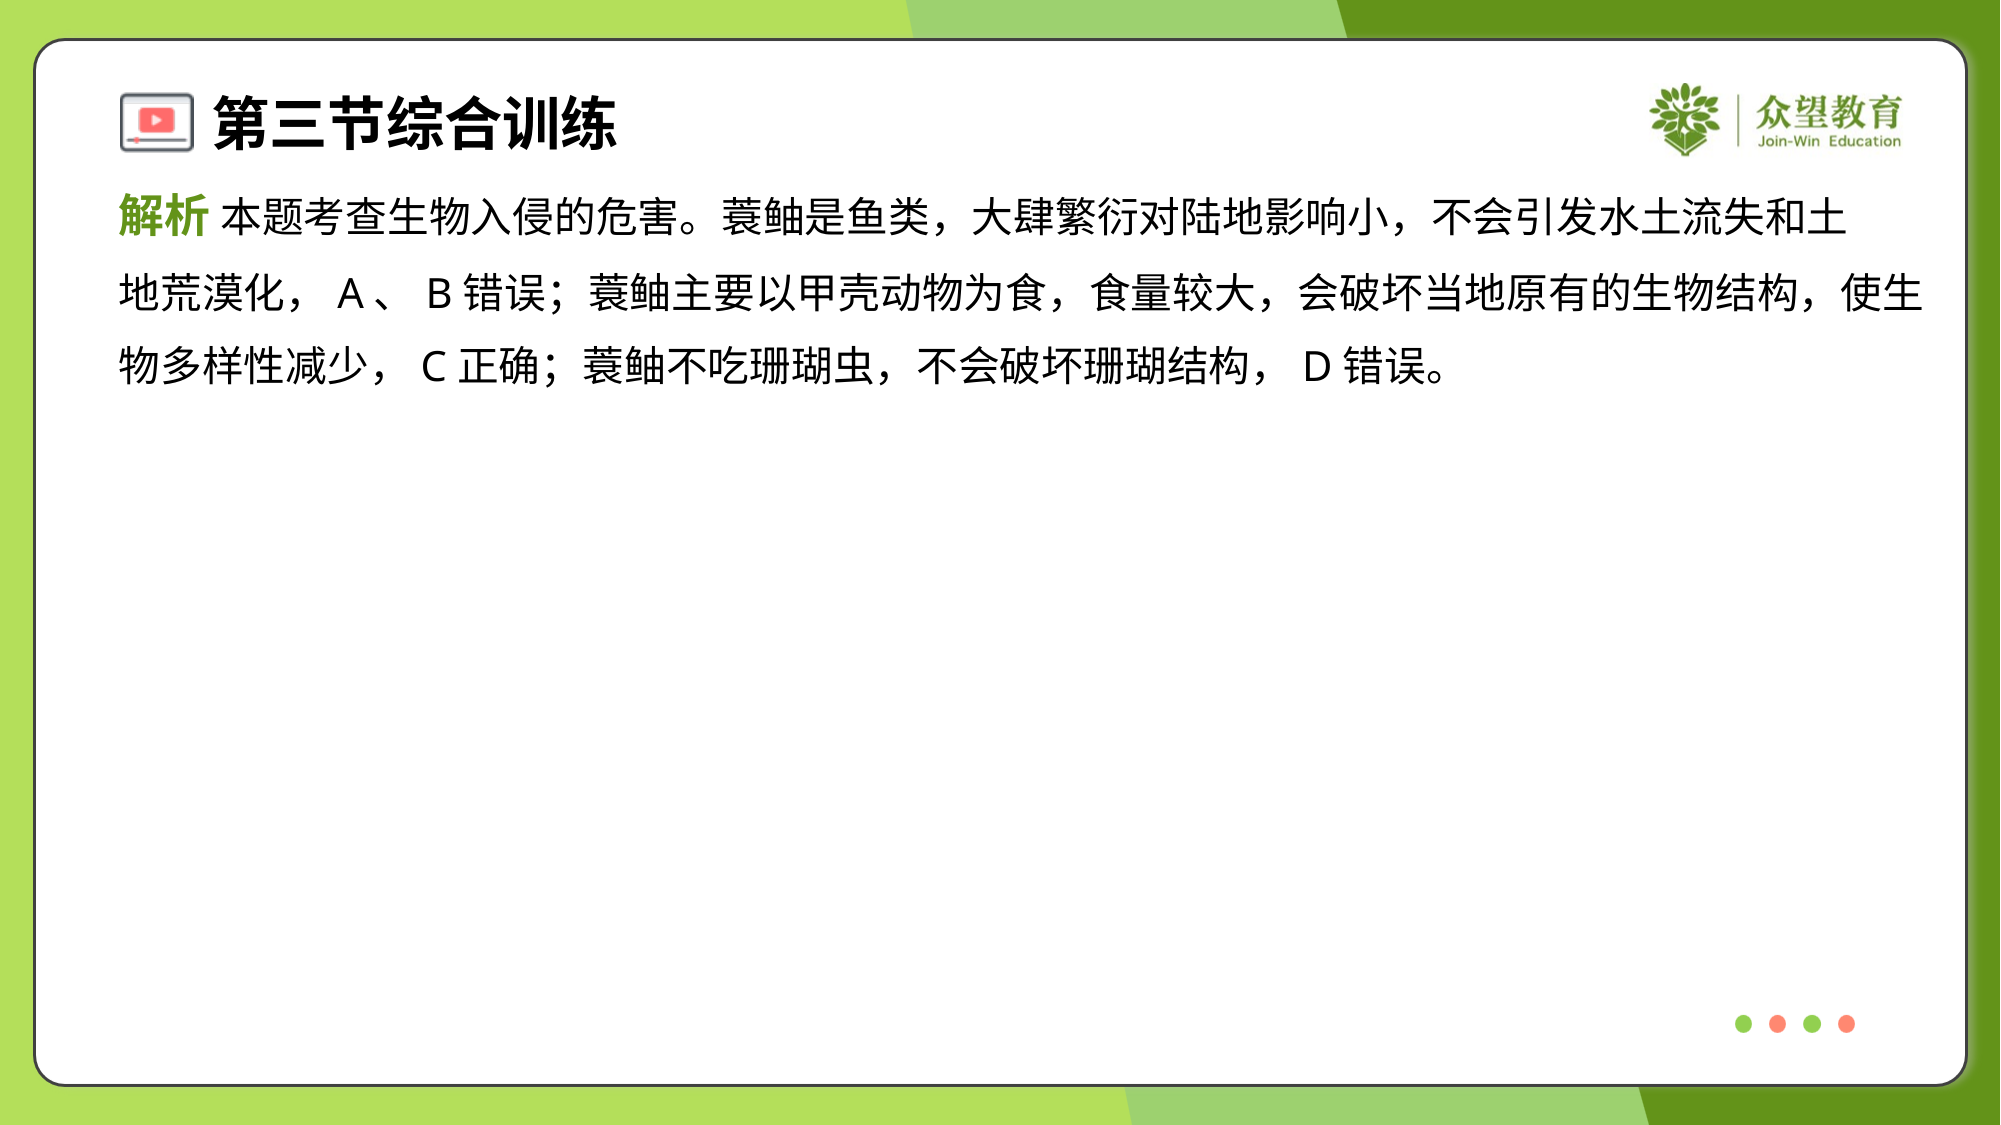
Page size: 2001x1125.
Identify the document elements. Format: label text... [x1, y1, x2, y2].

picture [0, 0, 2000, 1125]
text_box 解析 本题考查生物入侵的危害。蓑鲉是鱼类，大肆繁衍对陆地影响小，不会引发水土流失和土 地荒漠化，A、B错误；蓑鲉主要以甲壳动物为食，食量较大，会破坏当地原有的生物结构，使生 物多样性减少，C正确；蓑鲉不吃珊瑚虫，不会破坏珊瑚结构，D错误。 [118, 164, 1883, 383]
